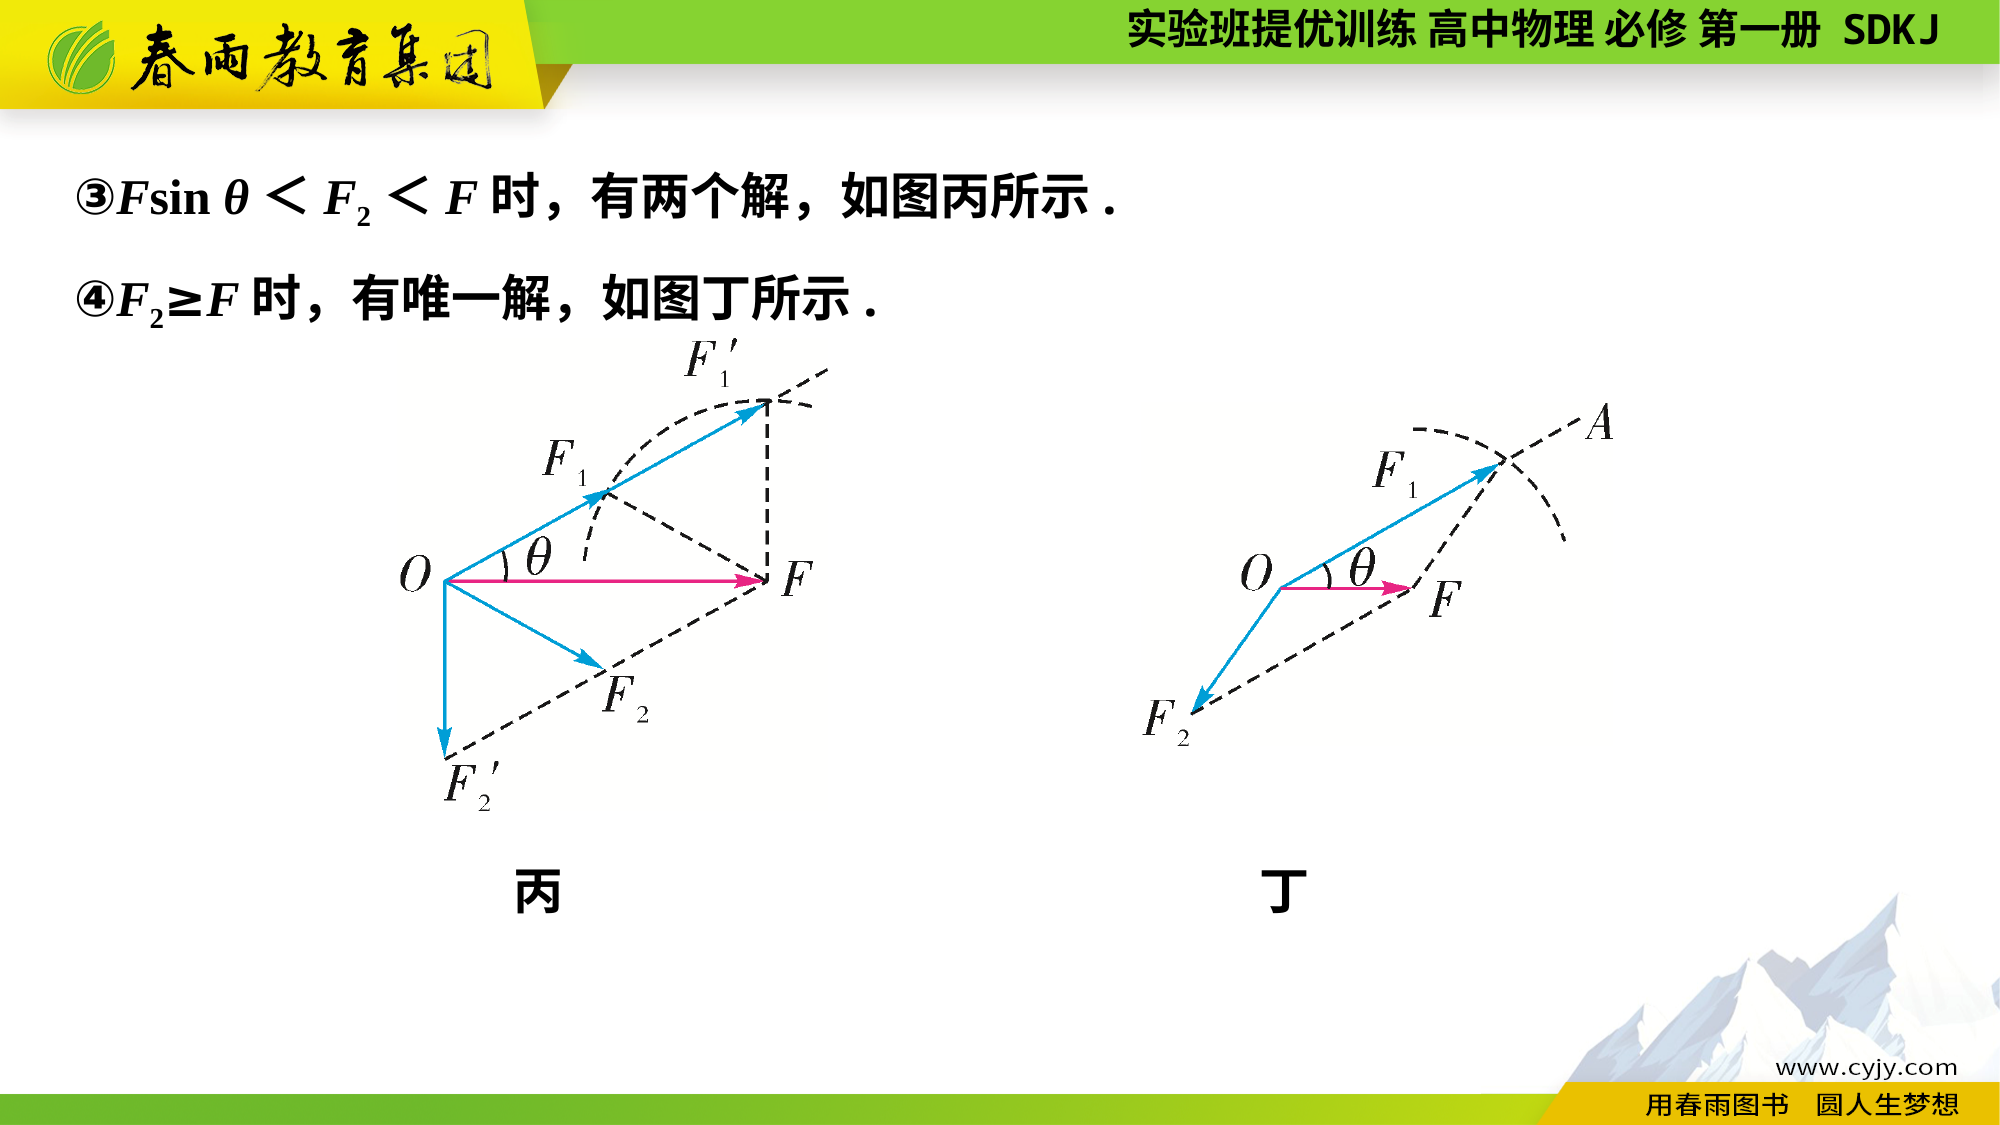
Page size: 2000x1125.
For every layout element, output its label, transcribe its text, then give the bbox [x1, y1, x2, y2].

list ③Fsin θ＜F2＜F时，有两个解，如图丙所示. ④F2≥F时，有唯一解，如图丁所示. [59, 122, 1944, 320]
text_box 丙 丁 [59, 822, 1944, 928]
picture [0, 0, 2000, 1125]
